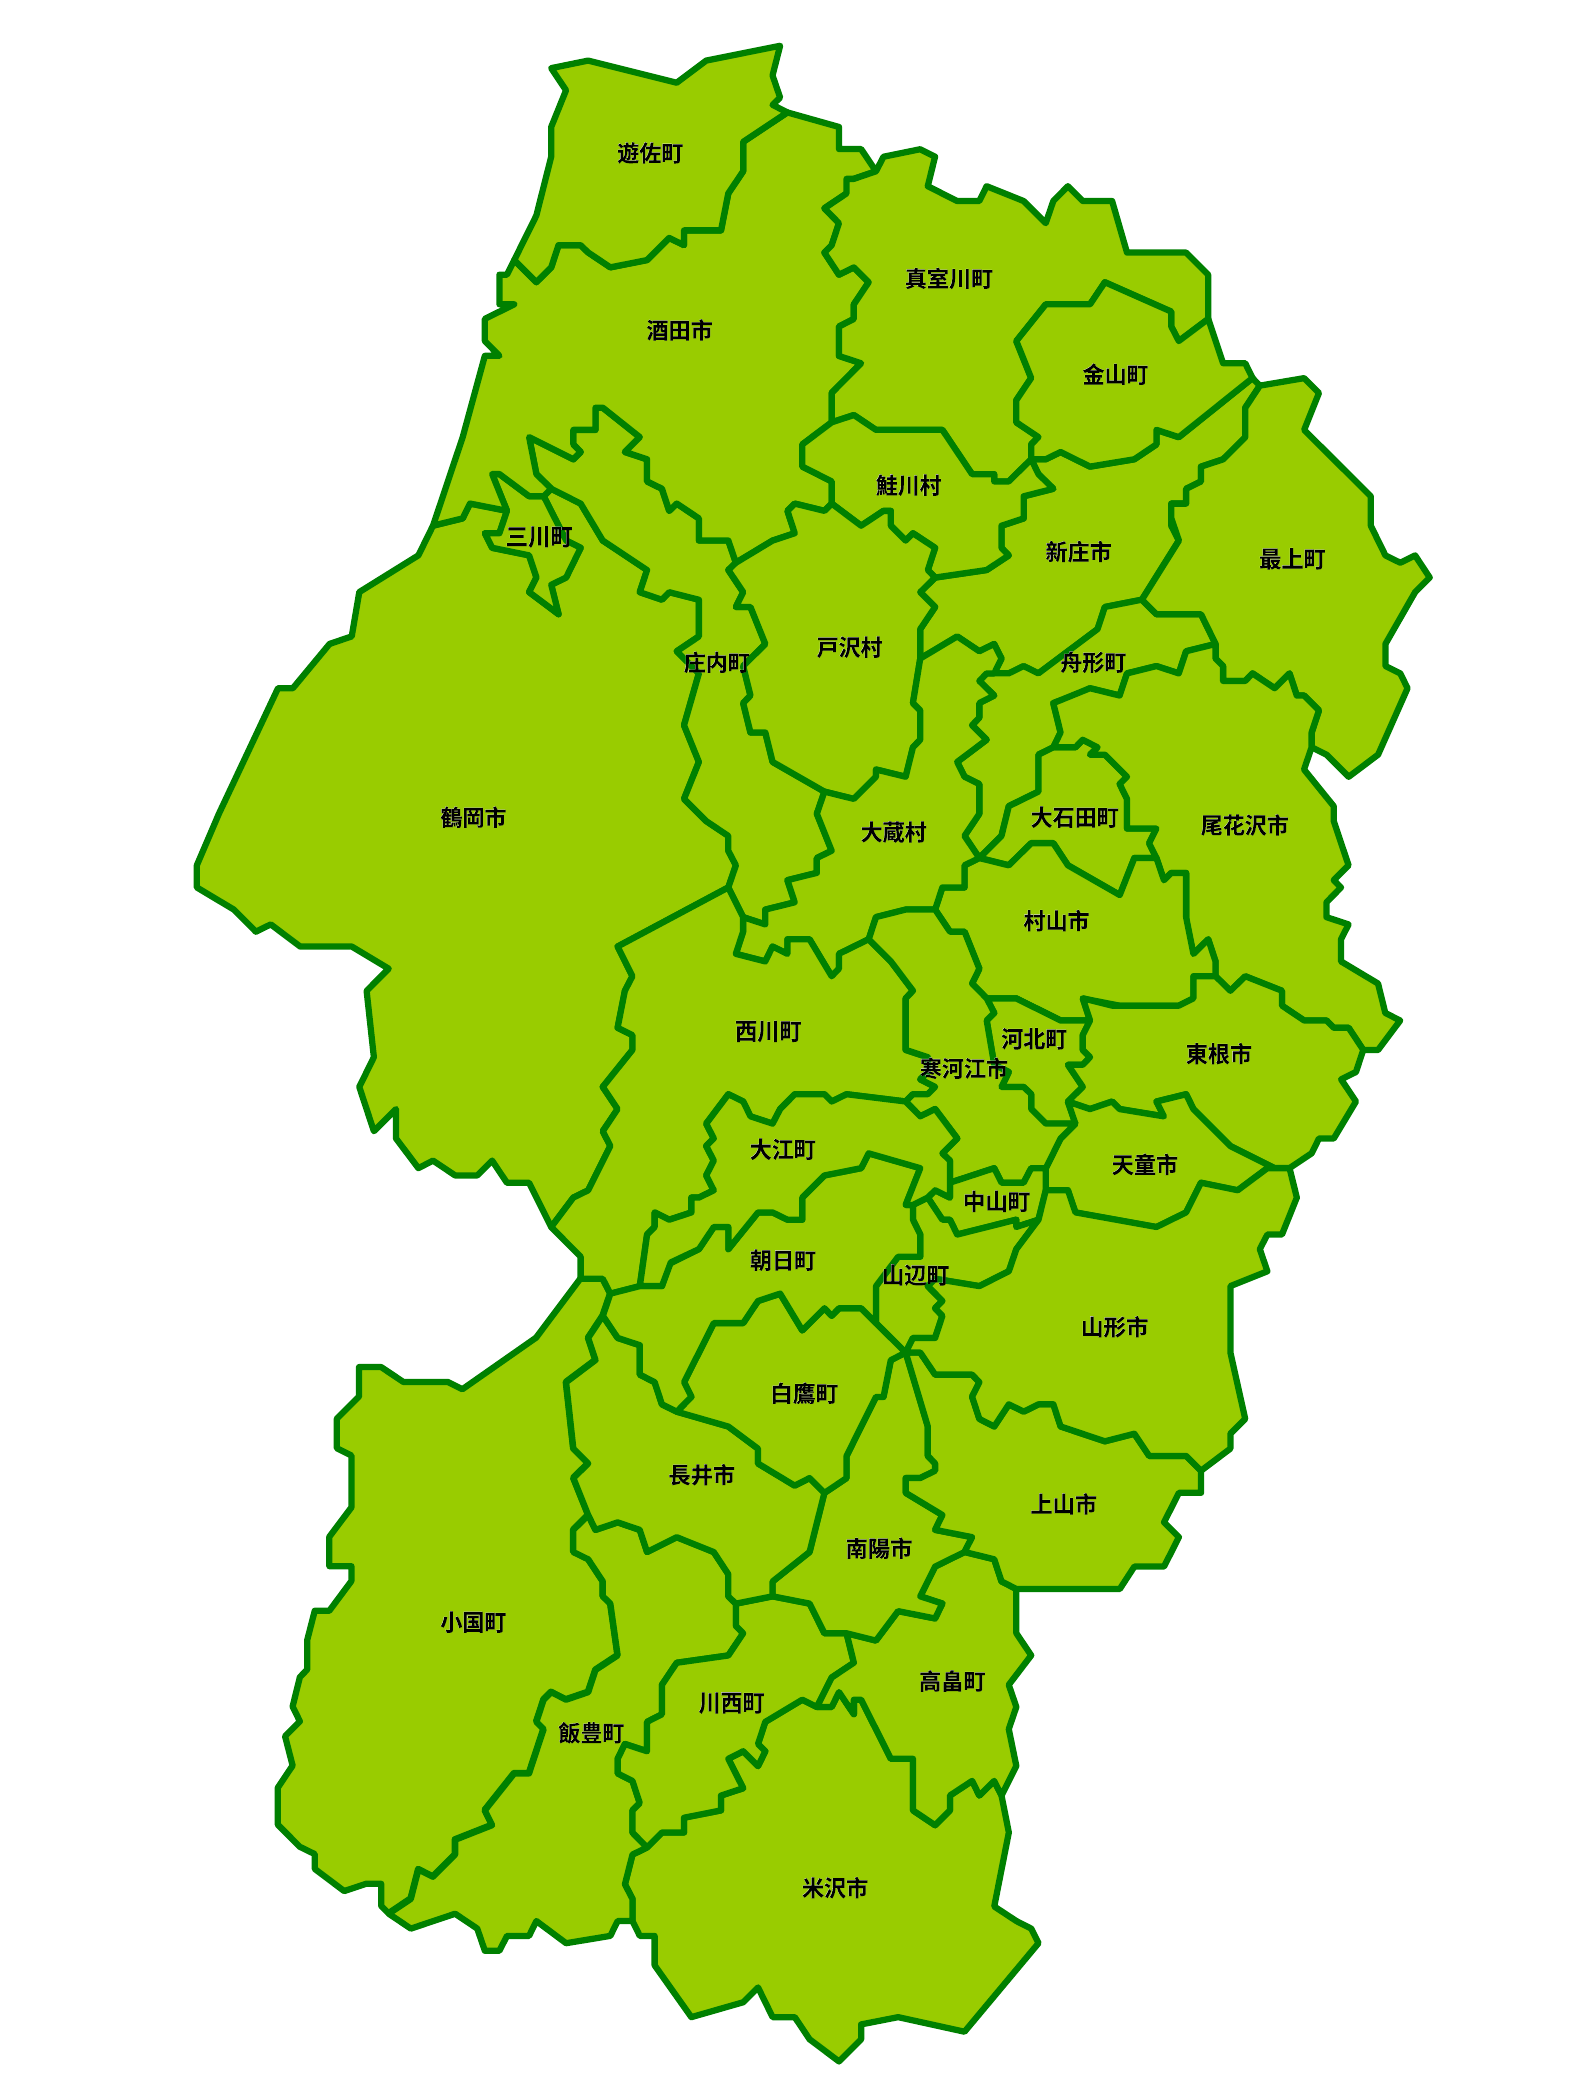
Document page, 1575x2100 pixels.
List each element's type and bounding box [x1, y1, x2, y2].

text_box [1111, 1153, 1178, 1176]
text_box [883, 1263, 949, 1287]
text_box [506, 525, 573, 549]
text_box [440, 805, 506, 829]
text_box [875, 473, 942, 497]
text_box [1001, 1027, 1067, 1050]
text_box [698, 1691, 765, 1715]
text_box [617, 141, 683, 164]
text_box [1185, 1042, 1252, 1065]
text_box [683, 650, 750, 674]
text_box [558, 1721, 624, 1744]
text_box [1023, 909, 1089, 932]
text_box [1259, 547, 1326, 570]
text_box [735, 1020, 802, 1043]
text_box [920, 1056, 1008, 1080]
text_box [1082, 1315, 1149, 1338]
text_box [1031, 805, 1119, 829]
text_box [646, 318, 713, 342]
text_box [905, 267, 993, 290]
text_box [846, 1536, 912, 1560]
text_box [1060, 650, 1126, 674]
text_box [860, 820, 927, 844]
text_box [440, 1610, 506, 1634]
text_box [801, 1876, 868, 1899]
text_box [750, 1248, 816, 1272]
text_box [196, 45, 1430, 2062]
text_box [1200, 813, 1289, 837]
text_box [668, 1463, 735, 1486]
text_box [919, 1669, 986, 1693]
text_box [964, 1190, 1030, 1213]
text_box [1045, 540, 1112, 563]
text_box [1030, 1492, 1097, 1515]
text_box [772, 1381, 838, 1405]
text_box [1082, 362, 1149, 386]
